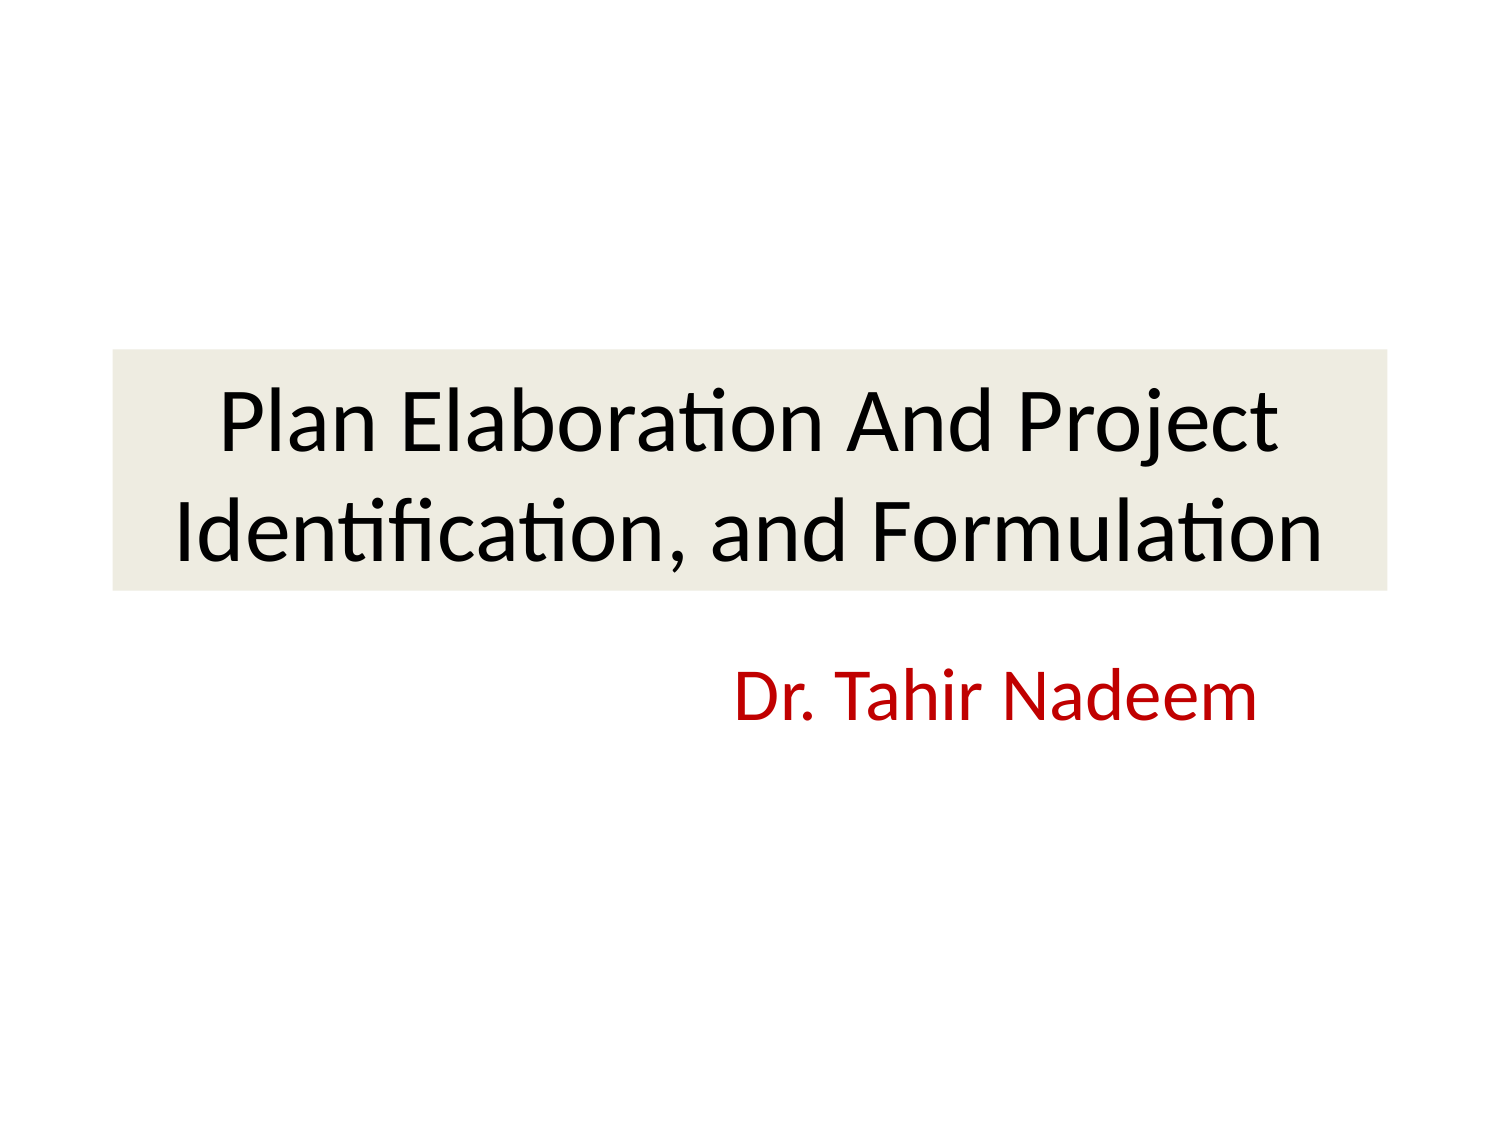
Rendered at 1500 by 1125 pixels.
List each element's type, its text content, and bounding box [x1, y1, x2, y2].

subtitle Dr. Tahir Nadeem [225, 637, 1275, 925]
title Plan Elaboration And Project Identification, and Formulation [112, 349, 1388, 591]
